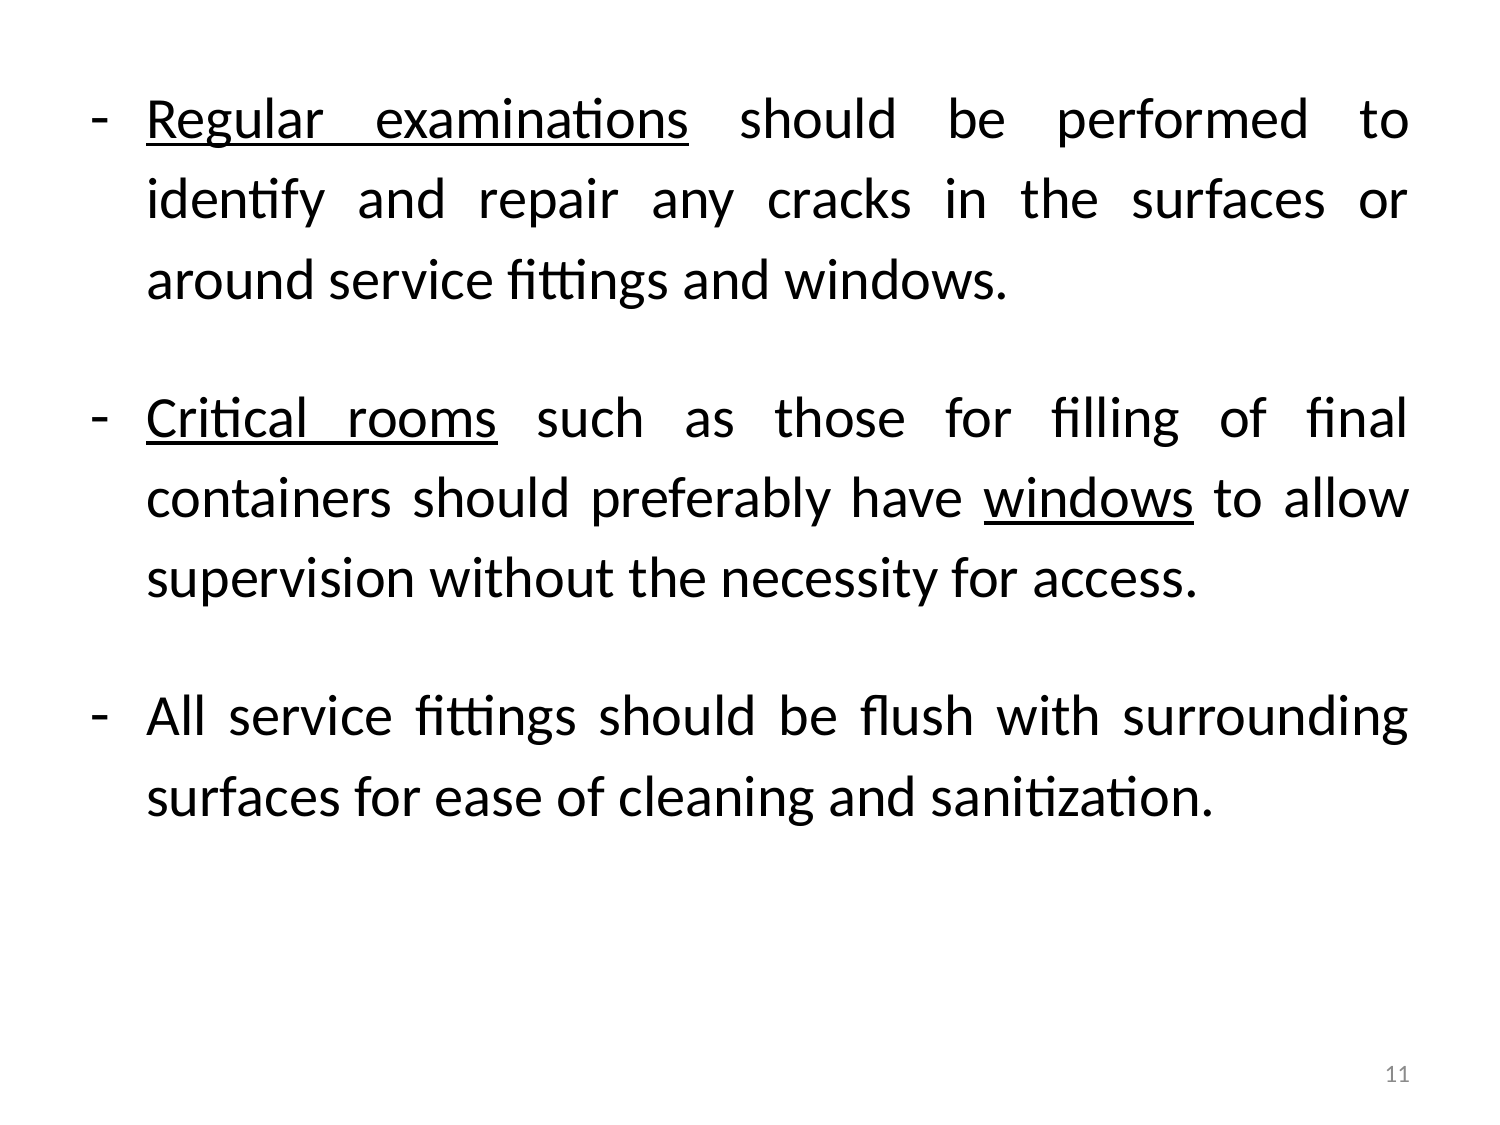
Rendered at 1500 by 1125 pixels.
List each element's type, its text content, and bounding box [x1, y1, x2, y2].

slide_number 11 [1074, 1042, 1425, 1103]
list Regular examinations should be performed to identify and repair any cracks in the surfaces or around service fittings and windows. Critical rooms such as those for filling of final containers should preferably have windows to allow supervision without the necessity for access. All service fittings should be flush with surrounding surfaces for ease of cleaning and sanitization. [75, 62, 1425, 1075]
